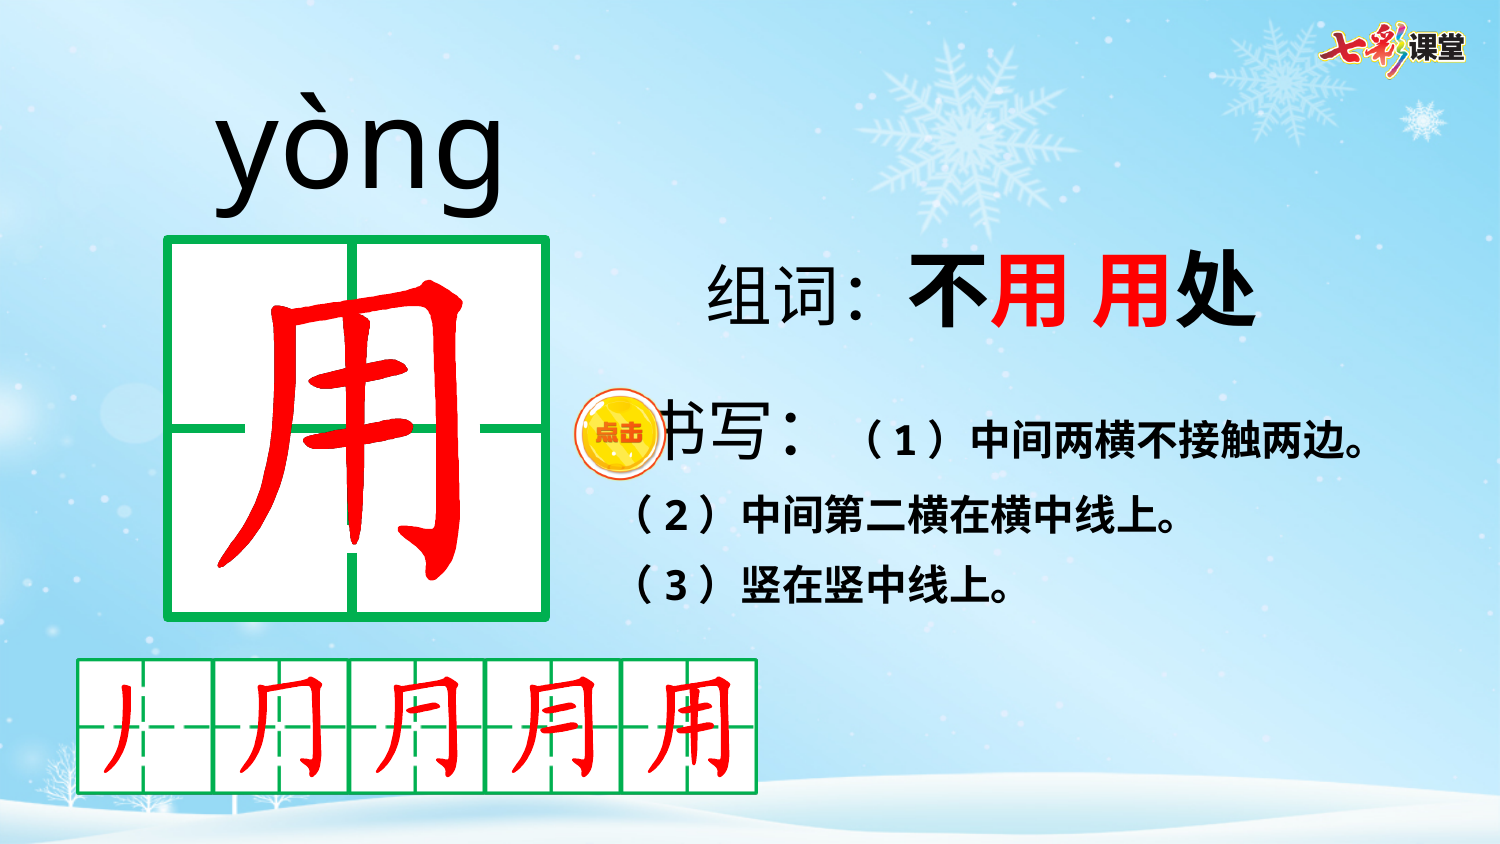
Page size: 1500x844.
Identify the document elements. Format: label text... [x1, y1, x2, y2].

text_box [167, 239, 548, 622]
text_box yòng [93, 55, 632, 221]
text_box 书写：（1）中间两横不接触两边。 （2）中间第二横在横中线上。 （3）竖在竖中线上。 [553, 349, 1447, 617]
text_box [218, 281, 462, 580]
text_box 组词：不用 用处 [690, 199, 1424, 345]
picture [0, 0, 1500, 844]
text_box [76, 657, 758, 796]
